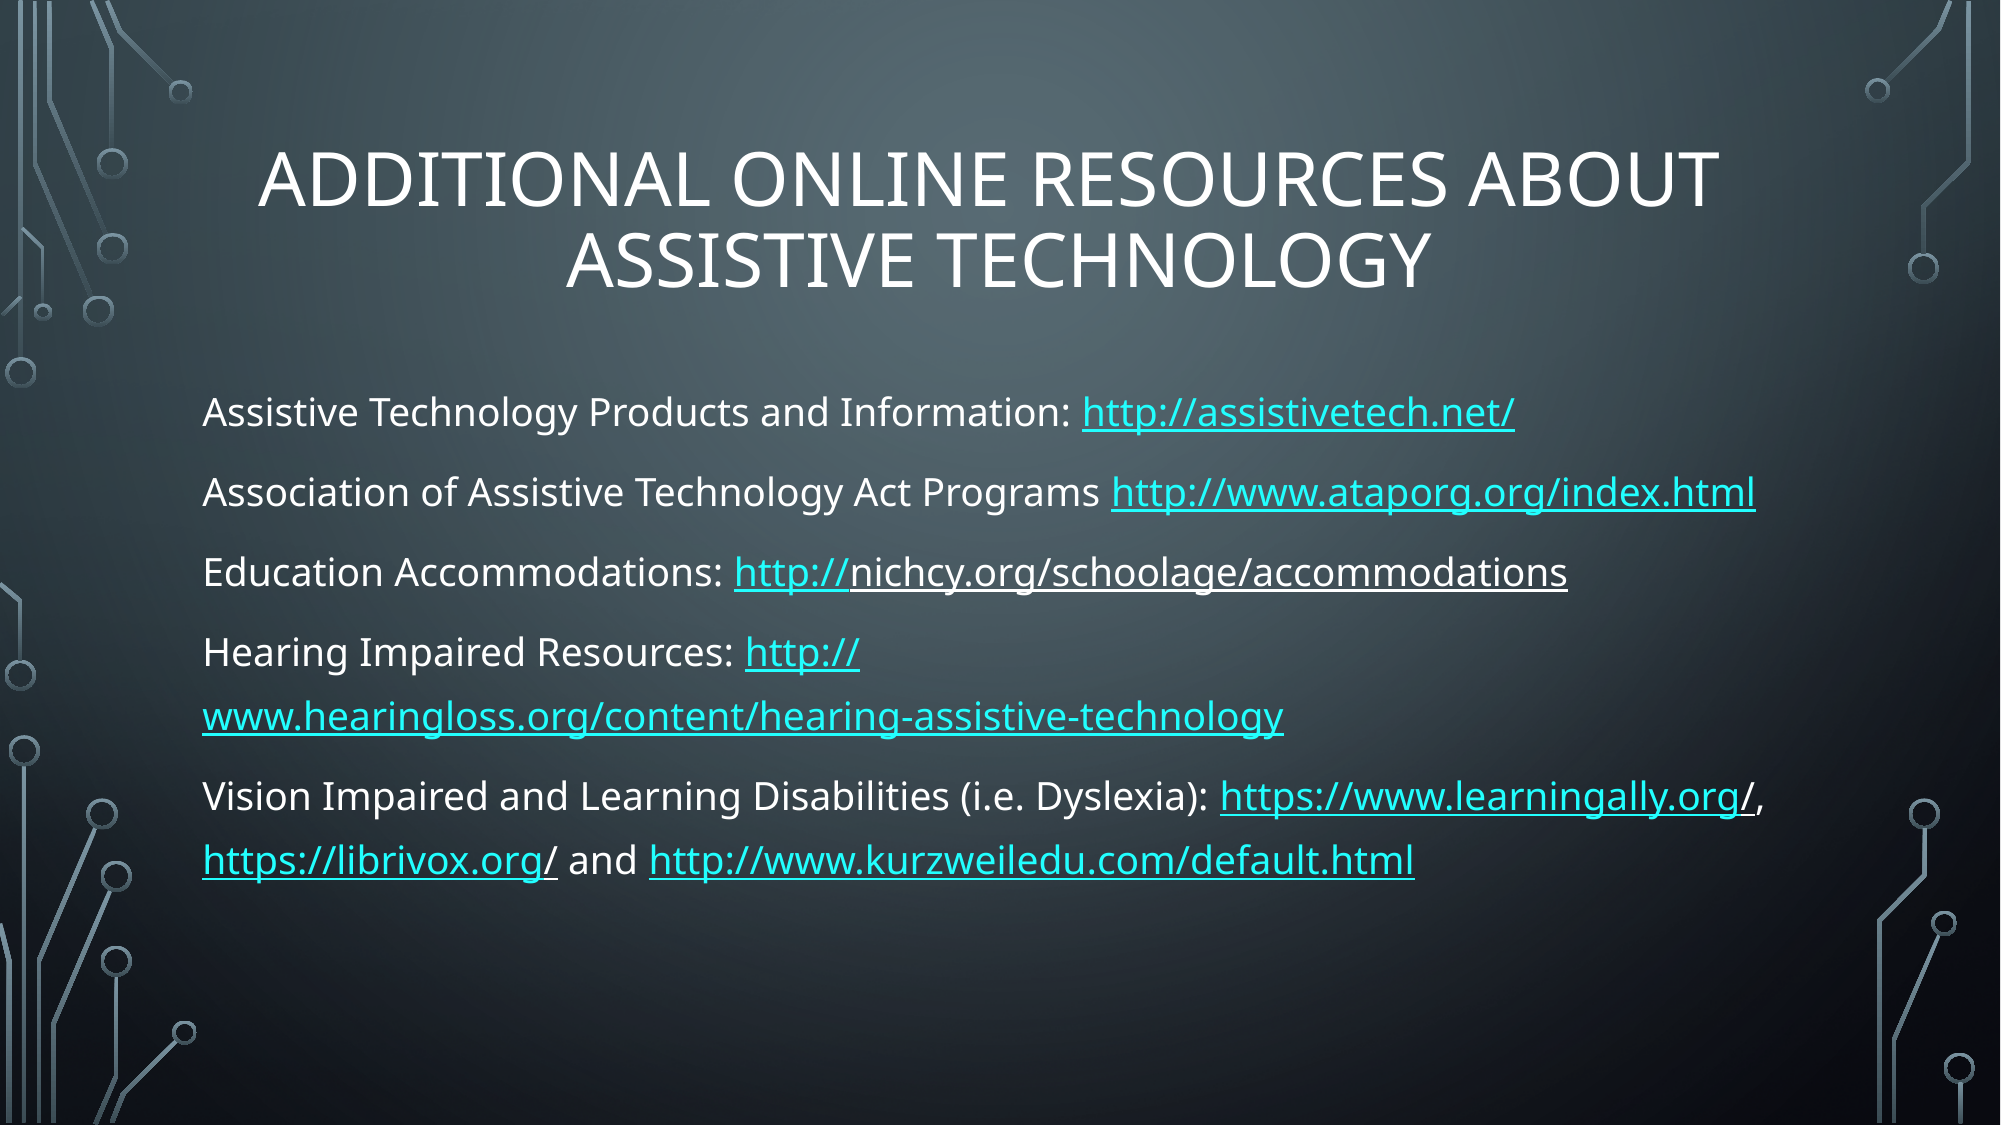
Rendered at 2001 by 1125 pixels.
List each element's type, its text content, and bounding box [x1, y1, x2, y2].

list Assistive Technology Products and Information: http://assistivetech.net/ Association of Assistive Technology Act Programs http://www.ataporg.org/index.html Education Accommodations: http://nichcy.org/schoolage/accommodations Hearing Impaired Resources: http://www.hearingloss.org/content/hearing-assistive-technology Vision Impaired and Learning Disabilities (i.e. Dyslexia): https://www.learningally.org/, https://librivox.org/ and http://www.kurzweiledu.com/default.html [187, 369, 1813, 950]
title Additional Online Resources About Assistive Technology [187, 101, 1813, 344]
